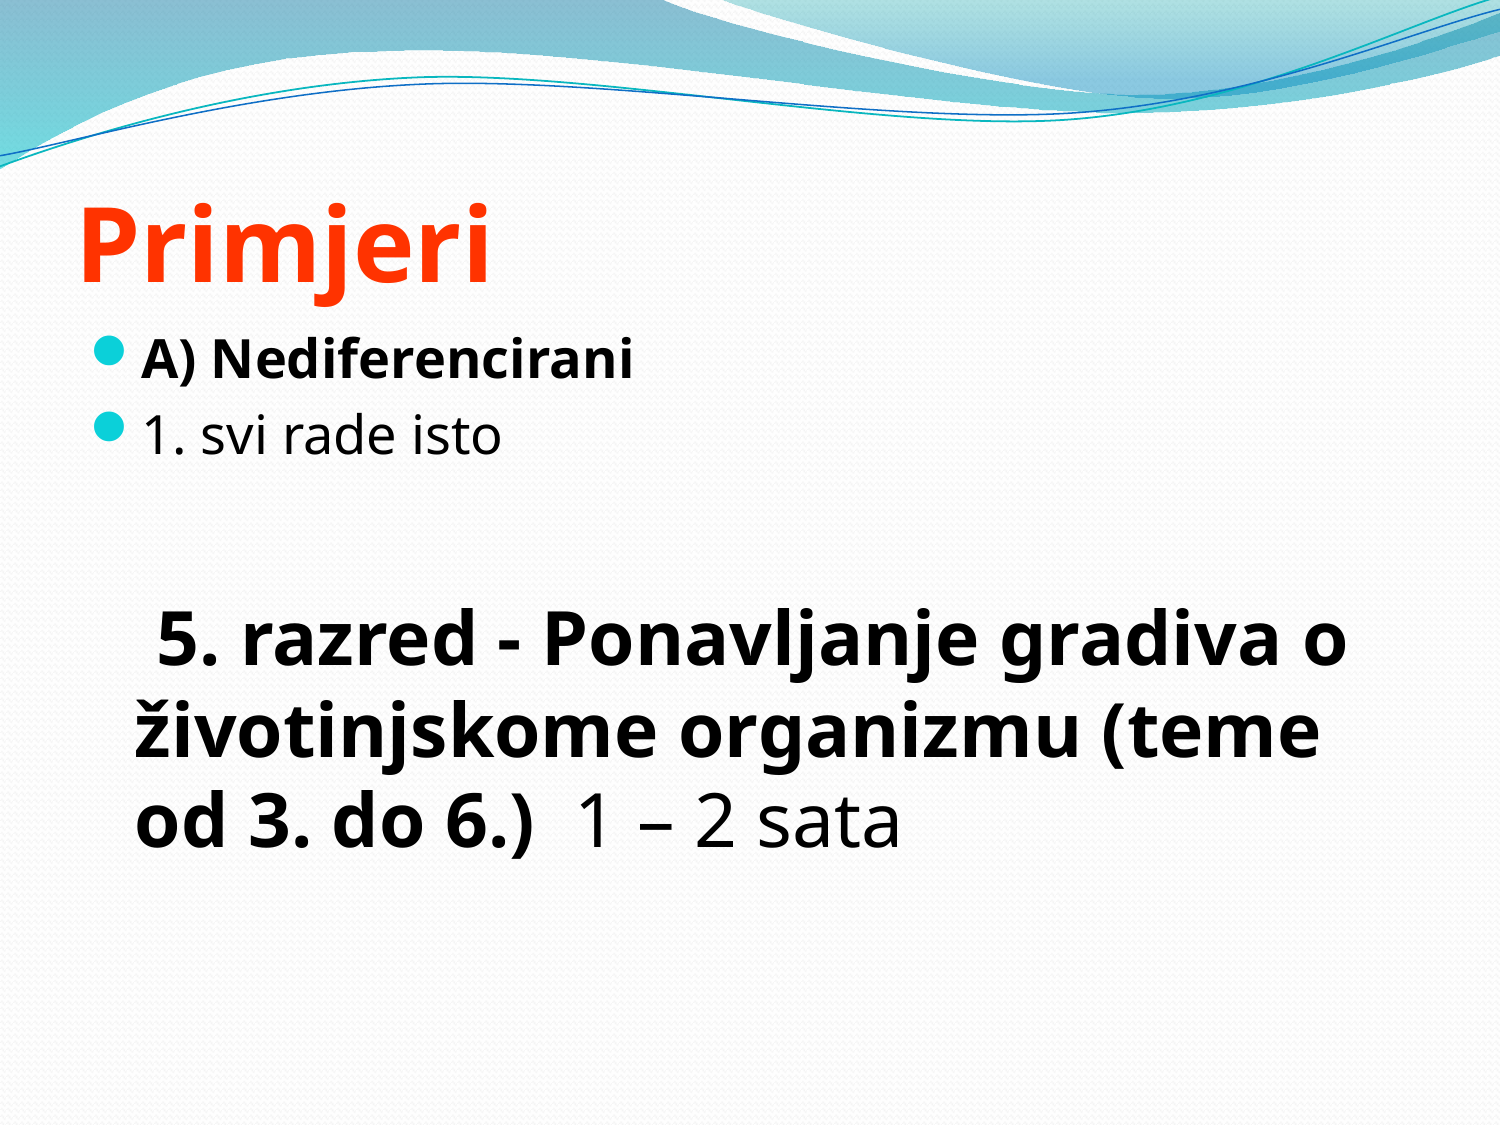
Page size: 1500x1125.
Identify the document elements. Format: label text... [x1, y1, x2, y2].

list A) Nediferencirani 1. svi rade isto 5. razred - Ponavljanje gradiva o životinjskome organizmu (teme od 3. do 6.) 1 – 2 sata [75, 317, 1425, 1038]
title Primjeri [75, 115, 1425, 303]
